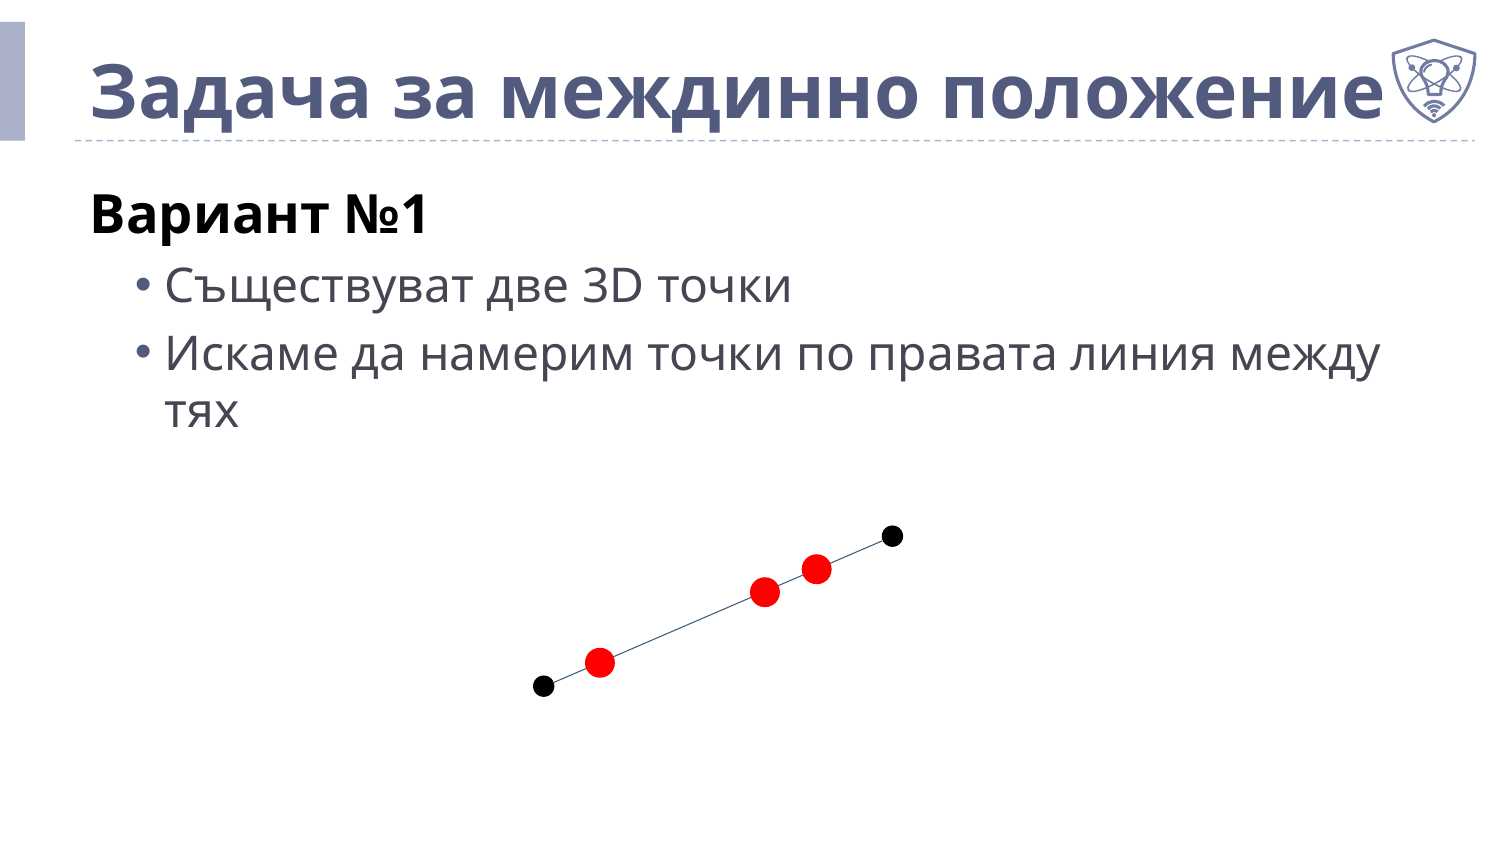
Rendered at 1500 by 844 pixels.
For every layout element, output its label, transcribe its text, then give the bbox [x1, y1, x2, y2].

text_box [531, 673, 553, 699]
title Задача за междинно положение [75, 18, 1475, 141]
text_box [553, 540, 883, 683]
text_box [880, 523, 905, 549]
list Вариант №1 Съществуват две 3D точки Искаме да намерим точки по правата линия между тях [75, 171, 1475, 835]
